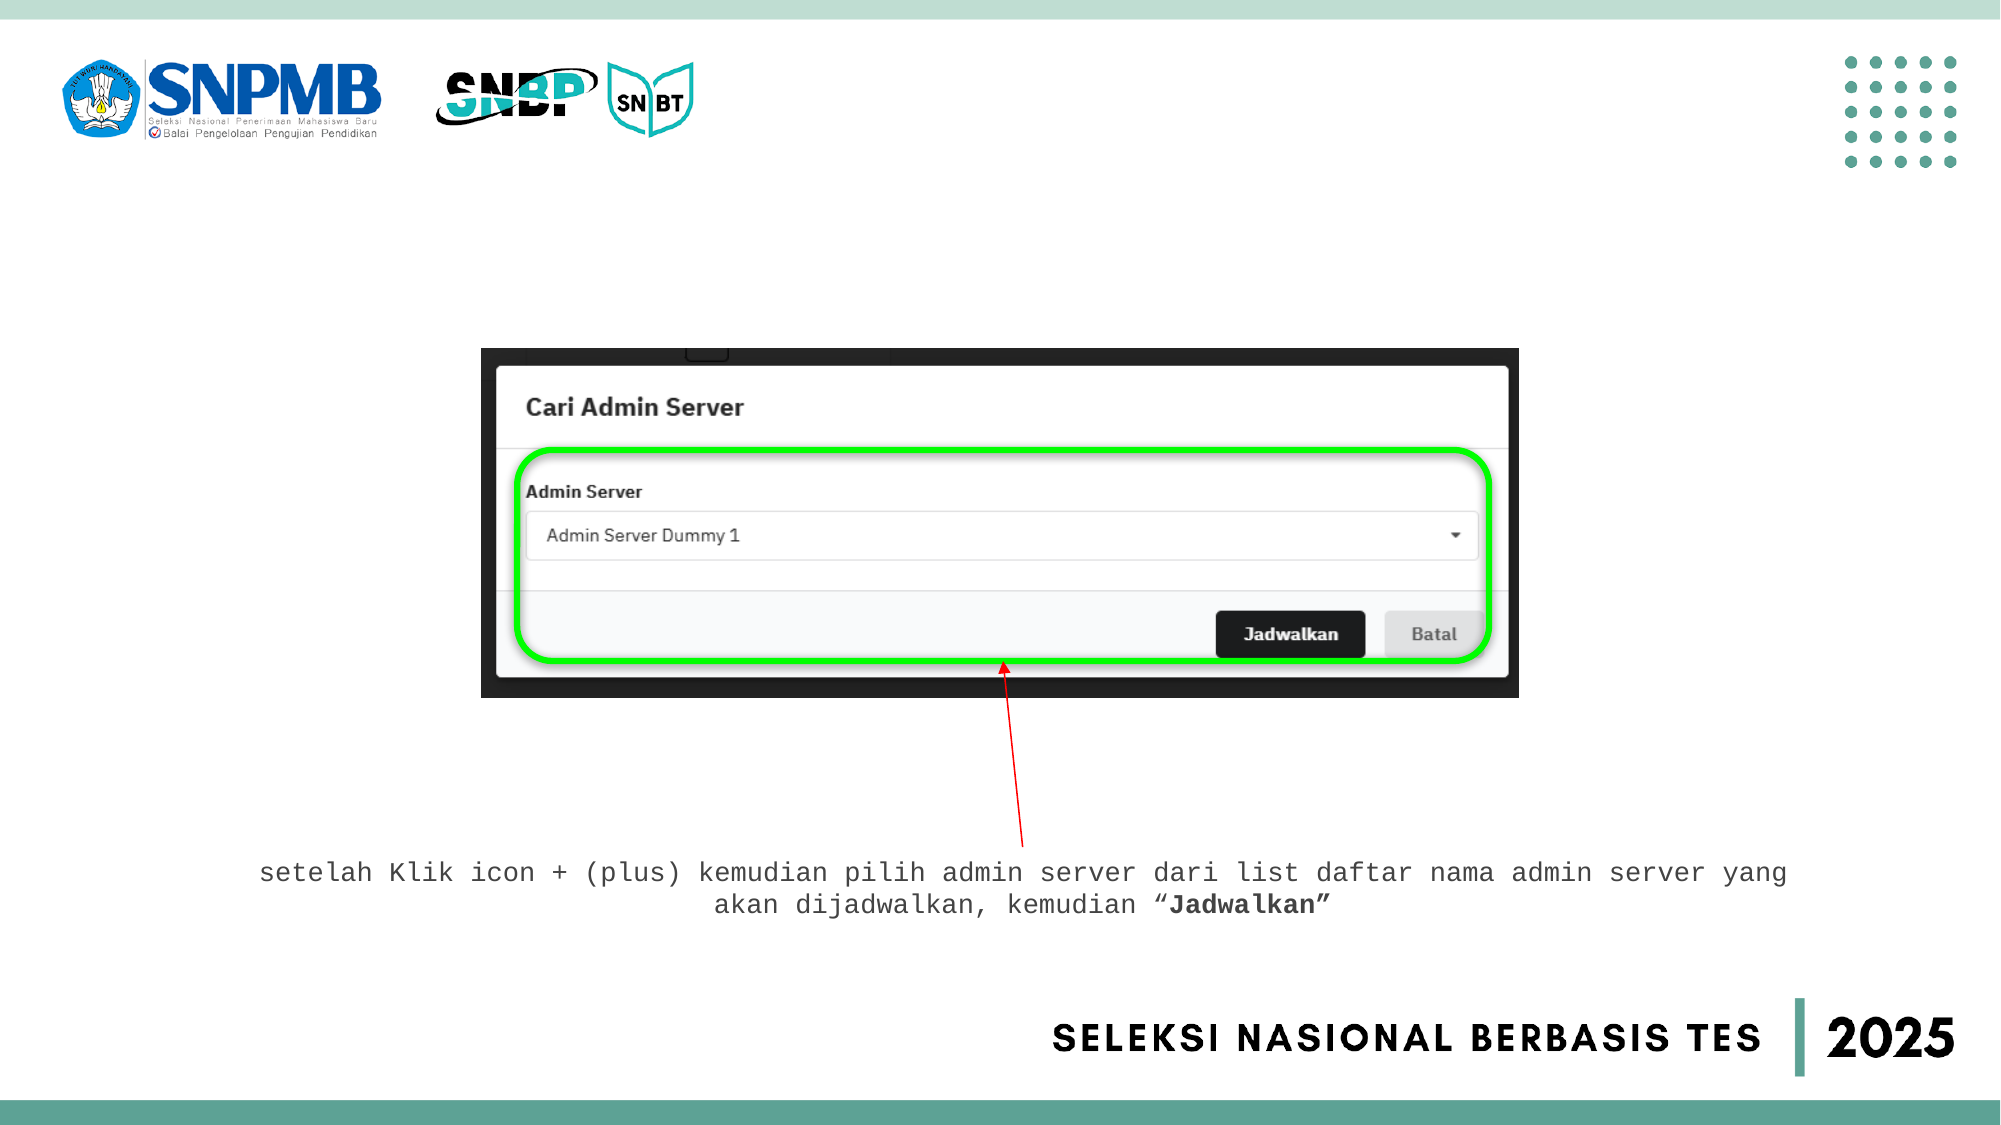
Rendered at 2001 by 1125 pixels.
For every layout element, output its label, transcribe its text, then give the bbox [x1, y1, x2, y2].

text_box setelah Klik icon + (plus) kemudian pilih admin server dari list daftar nama admin server yang akan dijadwalkan, kemudian “Jadwalkan” [225, 847, 1820, 949]
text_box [1002, 660, 1023, 848]
picture [0, 0, 2001, 1125]
